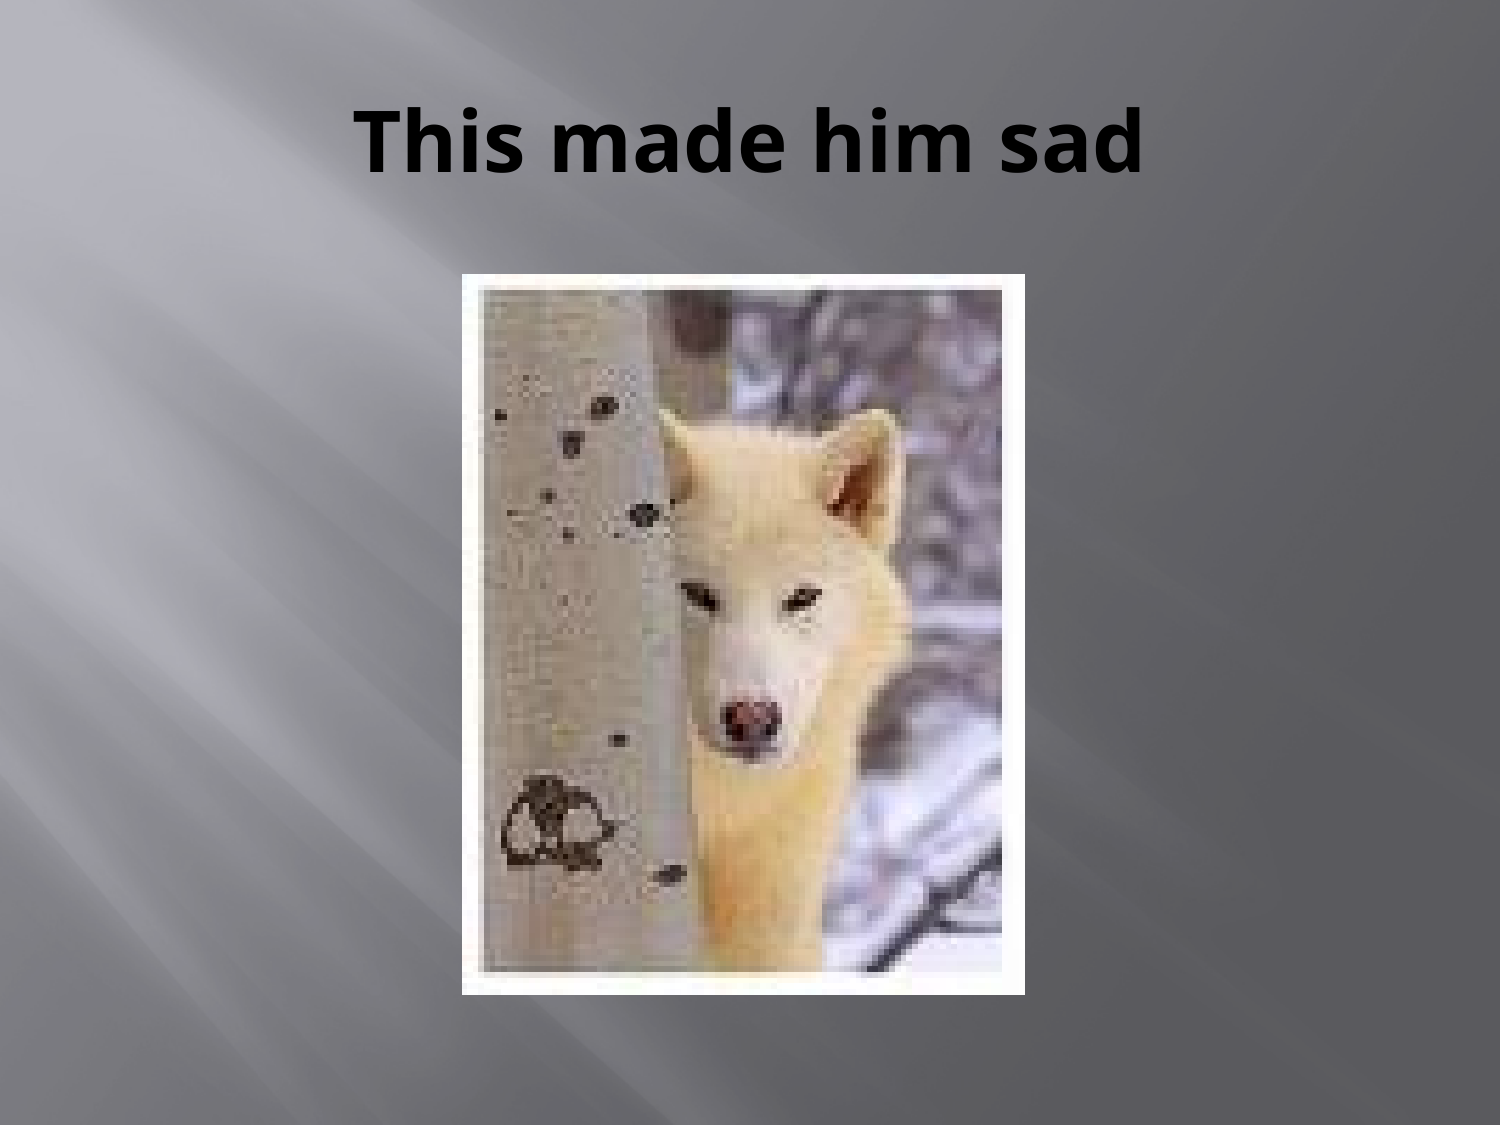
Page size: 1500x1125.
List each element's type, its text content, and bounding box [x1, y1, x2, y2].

title This made him sad [75, 45, 1425, 233]
picture [462, 274, 1026, 996]
